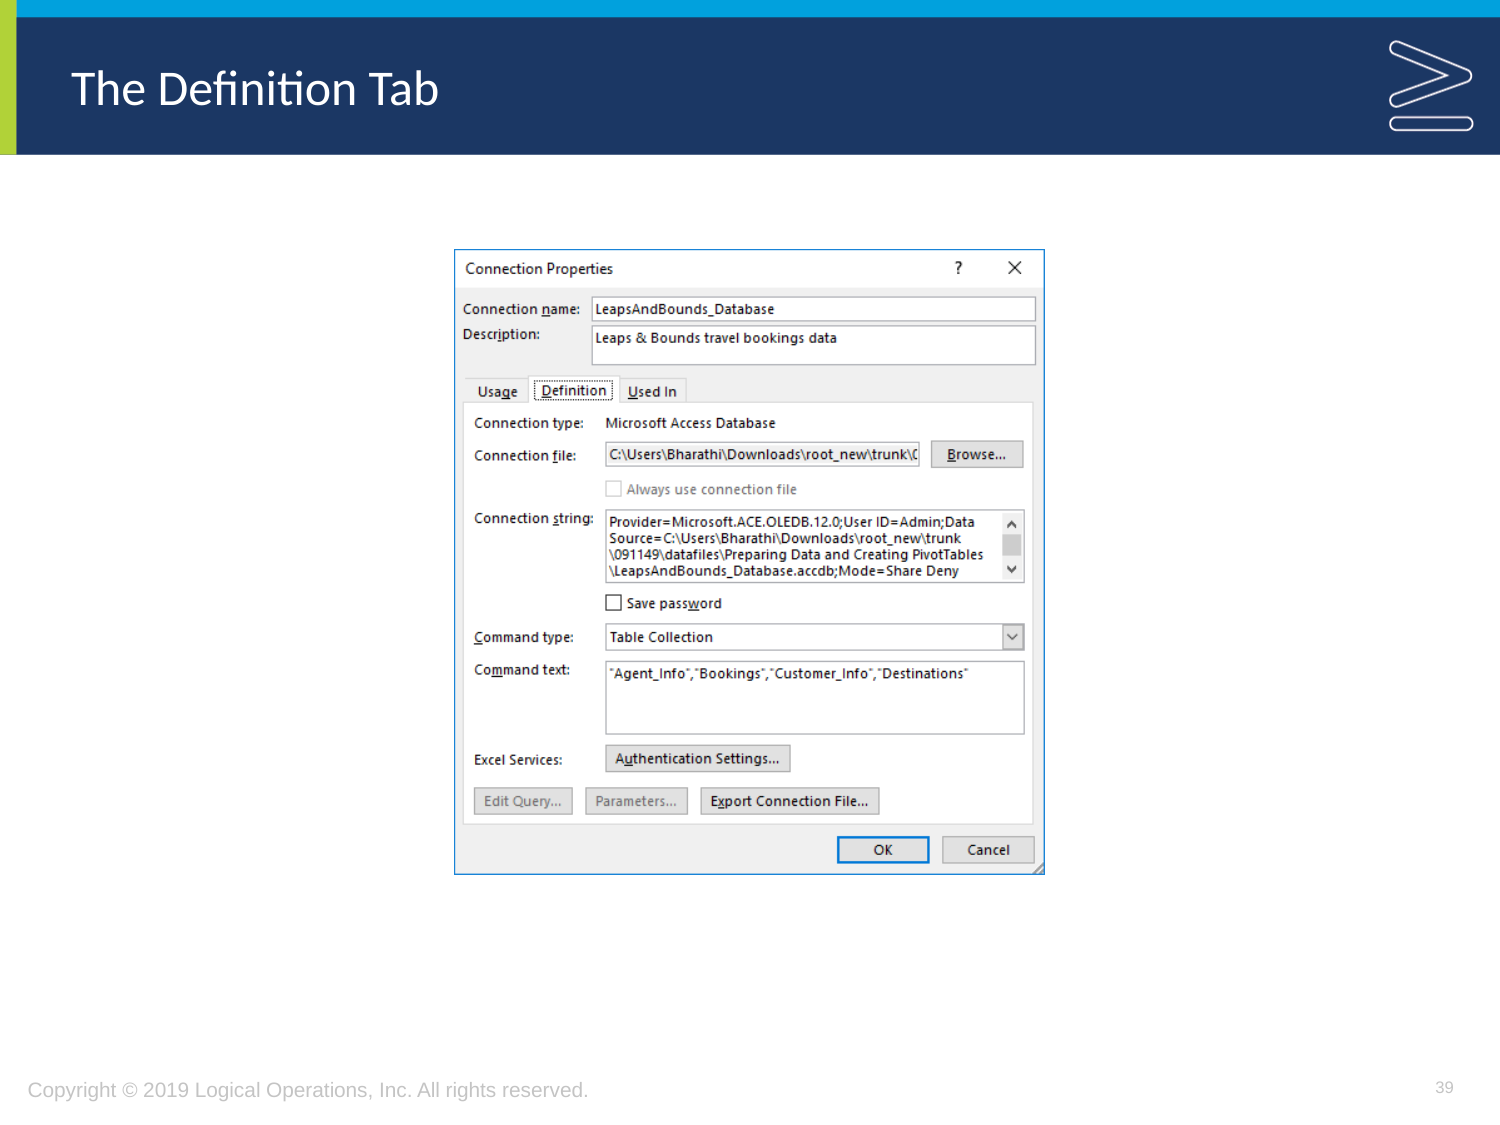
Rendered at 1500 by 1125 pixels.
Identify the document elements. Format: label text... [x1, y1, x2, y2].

slide_number 39 [1118, 1057, 1469, 1118]
picture [1350, 18, 1500, 155]
picture [0, 0, 56, 155]
picture [454, 249, 1046, 876]
title The Definition Tab [56, 16, 1350, 155]
